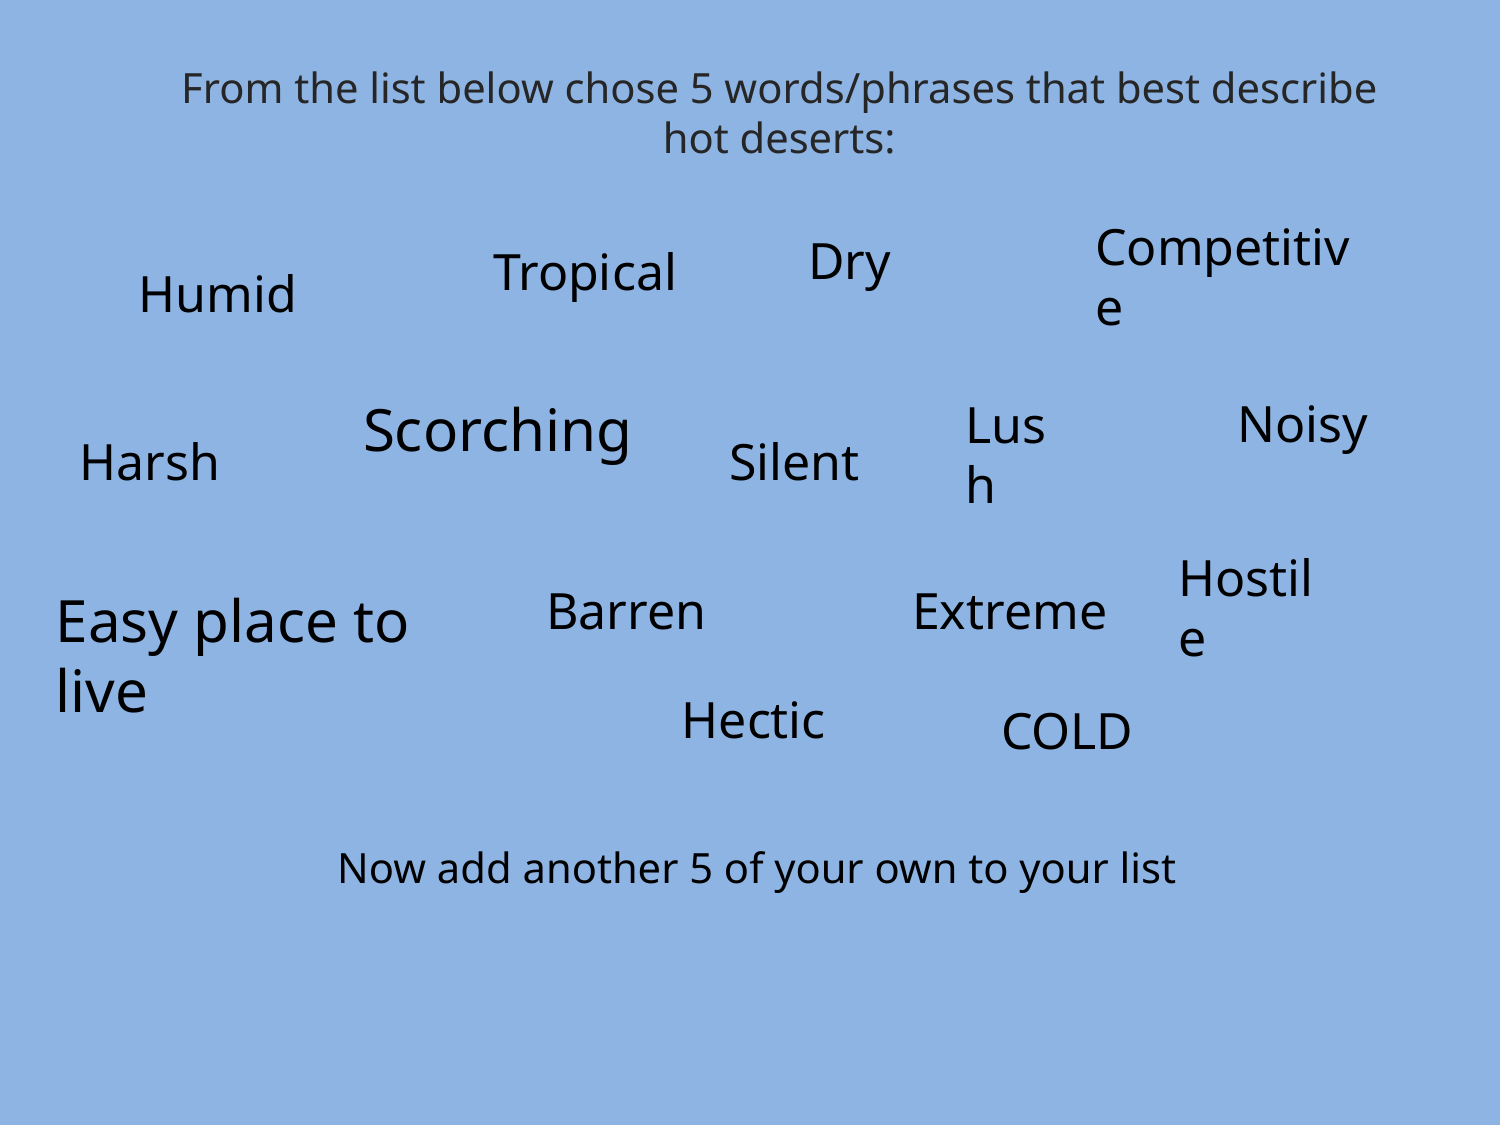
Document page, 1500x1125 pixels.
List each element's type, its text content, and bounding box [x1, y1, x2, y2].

text_box Tropical [478, 232, 809, 308]
text_box Hostile [1163, 538, 1353, 674]
text_box Hectic [667, 680, 963, 756]
text_box Humid [123, 255, 420, 331]
text_box Scorching [348, 385, 668, 471]
text_box Now add another 5 of your own to your list [124, 834, 1389, 899]
text_box Easy place to live [41, 576, 455, 732]
text_box Dry [793, 222, 1007, 298]
text_box Noisy [1222, 385, 1424, 461]
text_box COLD [986, 692, 1282, 768]
text_box Lush [950, 386, 1093, 522]
text_box Competitive [1080, 207, 1388, 343]
text_box Harsh [64, 423, 361, 498]
text_box Silent [714, 423, 904, 498]
text_box From the list below chose 5 words/phrases that best describe hot deserts: [147, 54, 1412, 170]
text_box Extreme [862, 572, 1158, 648]
text_box Barren [531, 571, 792, 647]
